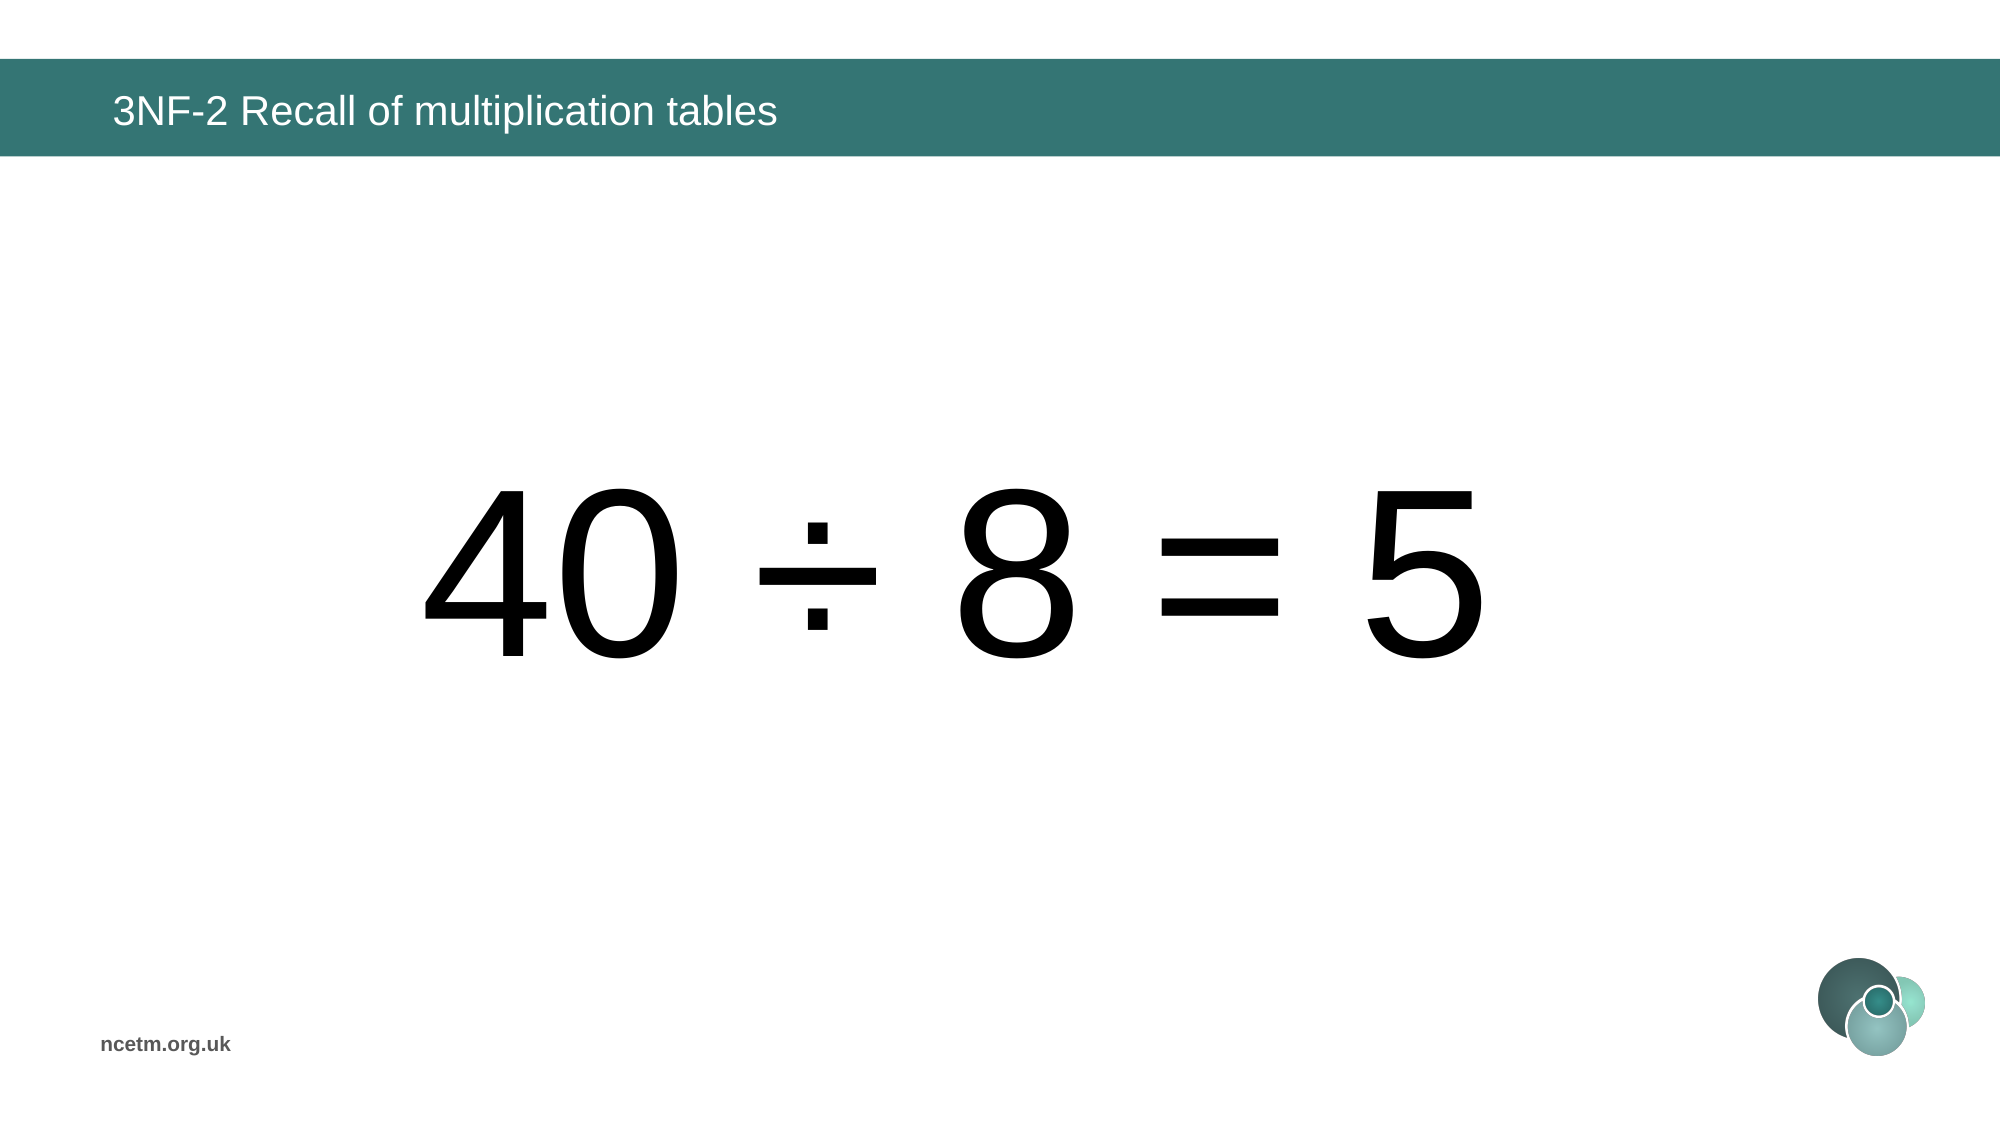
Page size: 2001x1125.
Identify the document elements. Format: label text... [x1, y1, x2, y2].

title 3NF-2 Recall of multiplication tables [97, 76, 1945, 147]
text_box 40 ÷ 8 = [405, 409, 1344, 712]
picture [1818, 958, 1925, 1056]
text_box 5 [1344, 409, 1508, 712]
